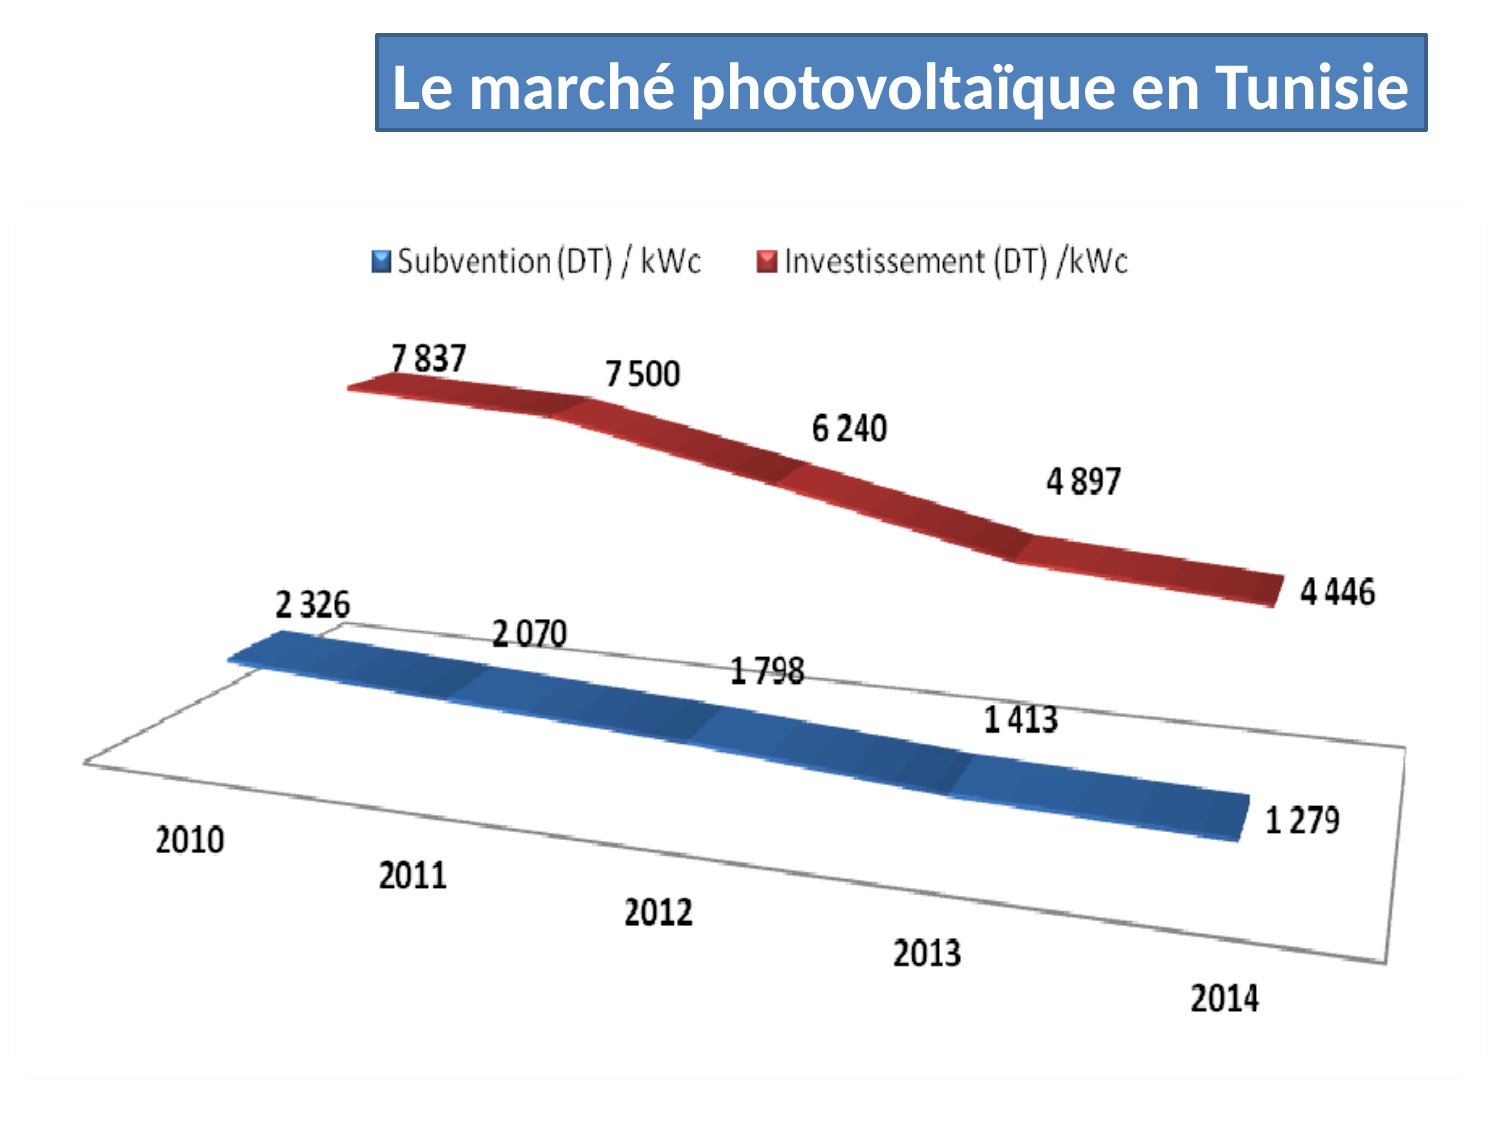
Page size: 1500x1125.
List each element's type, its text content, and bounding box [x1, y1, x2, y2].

text_box Le marché photovoltaïque en Tunisie [375, 33, 1428, 132]
picture [5, 197, 1484, 1083]
